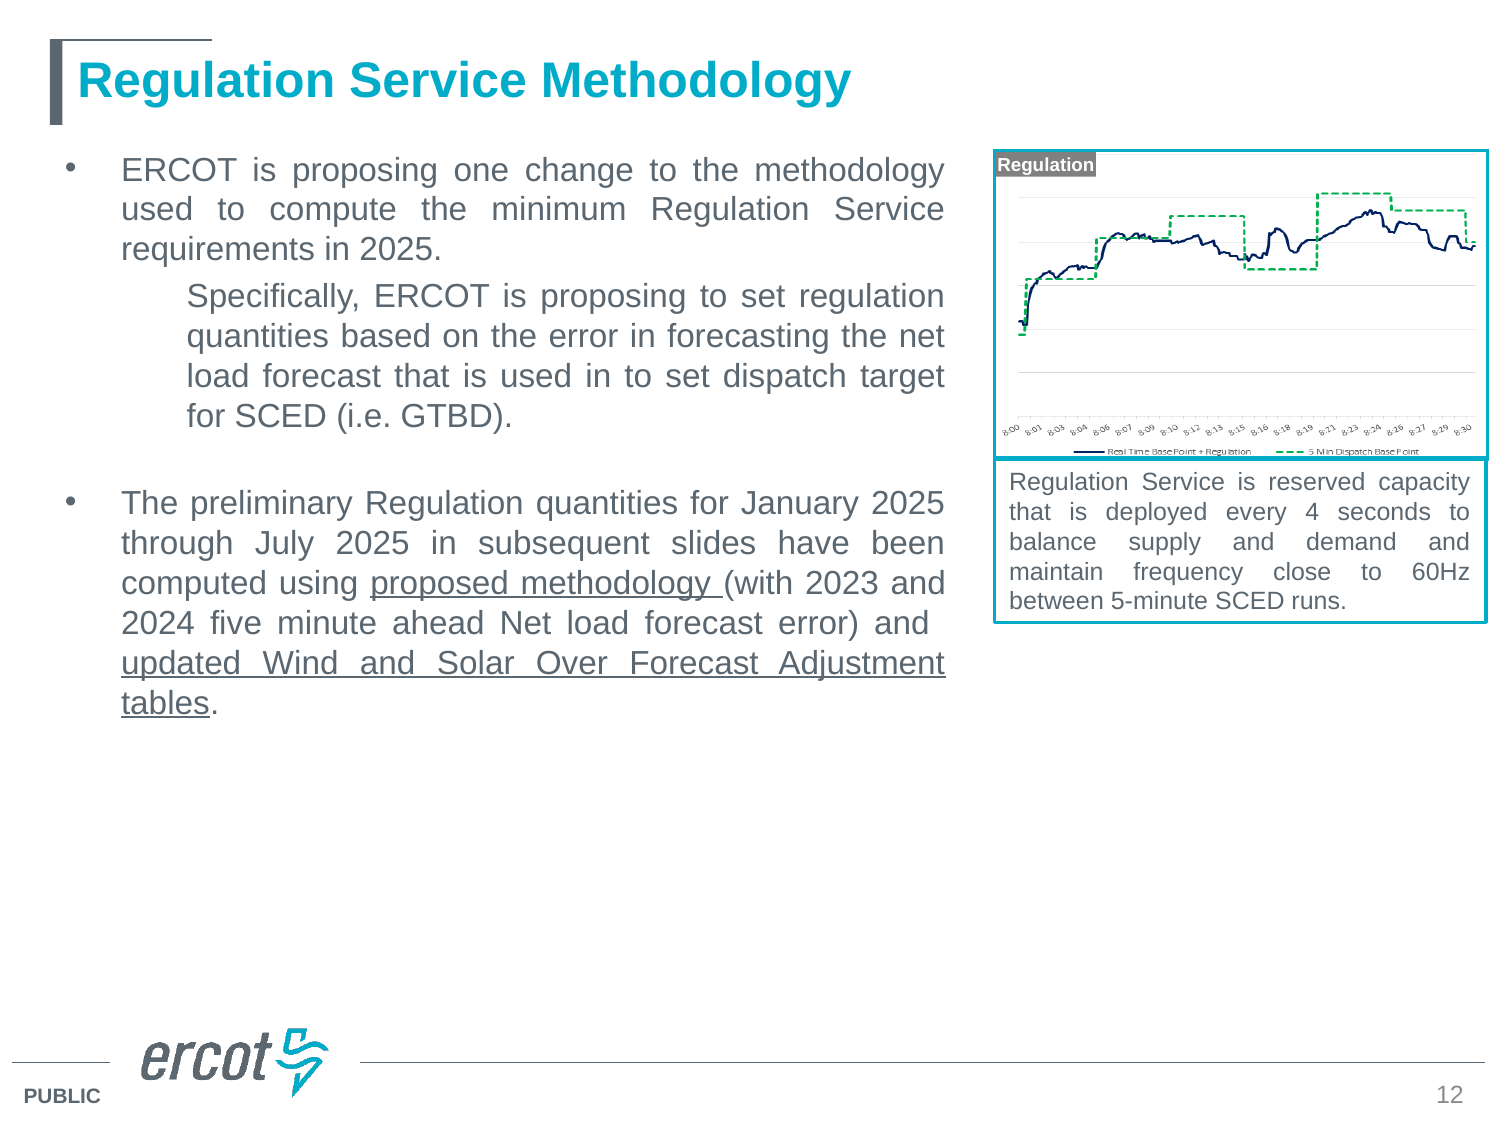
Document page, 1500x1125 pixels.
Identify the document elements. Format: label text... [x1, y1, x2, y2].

list ERCOT is proposing one change to the methodology used to compute the minimum Regulation Service requirements in 2025. Specifically, ERCOT is proposing to set regulation quantities based on the error in forecasting the net load forecast that is used in to set dispatch target for SCED (i.e. GTBD). The preliminary Regulation quantities for January 2025 through July 2025 in subsequent slides have been computed using proposed methodology (with 2023 and 2024 five minute ahead Net load forecast error) and updated Wind and Solar Over Forecast Adjustment tables. [50, 140, 961, 972]
text_box Regulation Service is reserved capacity that is deployed every 4 seconds to balance supply and demand and maintain frequency close to 60Hz between 5-minute SCED runs. [994, 466, 1486, 623]
picture [995, 151, 1487, 459]
title Regulation Service Methodology [62, 39, 1450, 228]
picture [137, 1024, 332, 1100]
slide_number 12 [1412, 1076, 1488, 1112]
